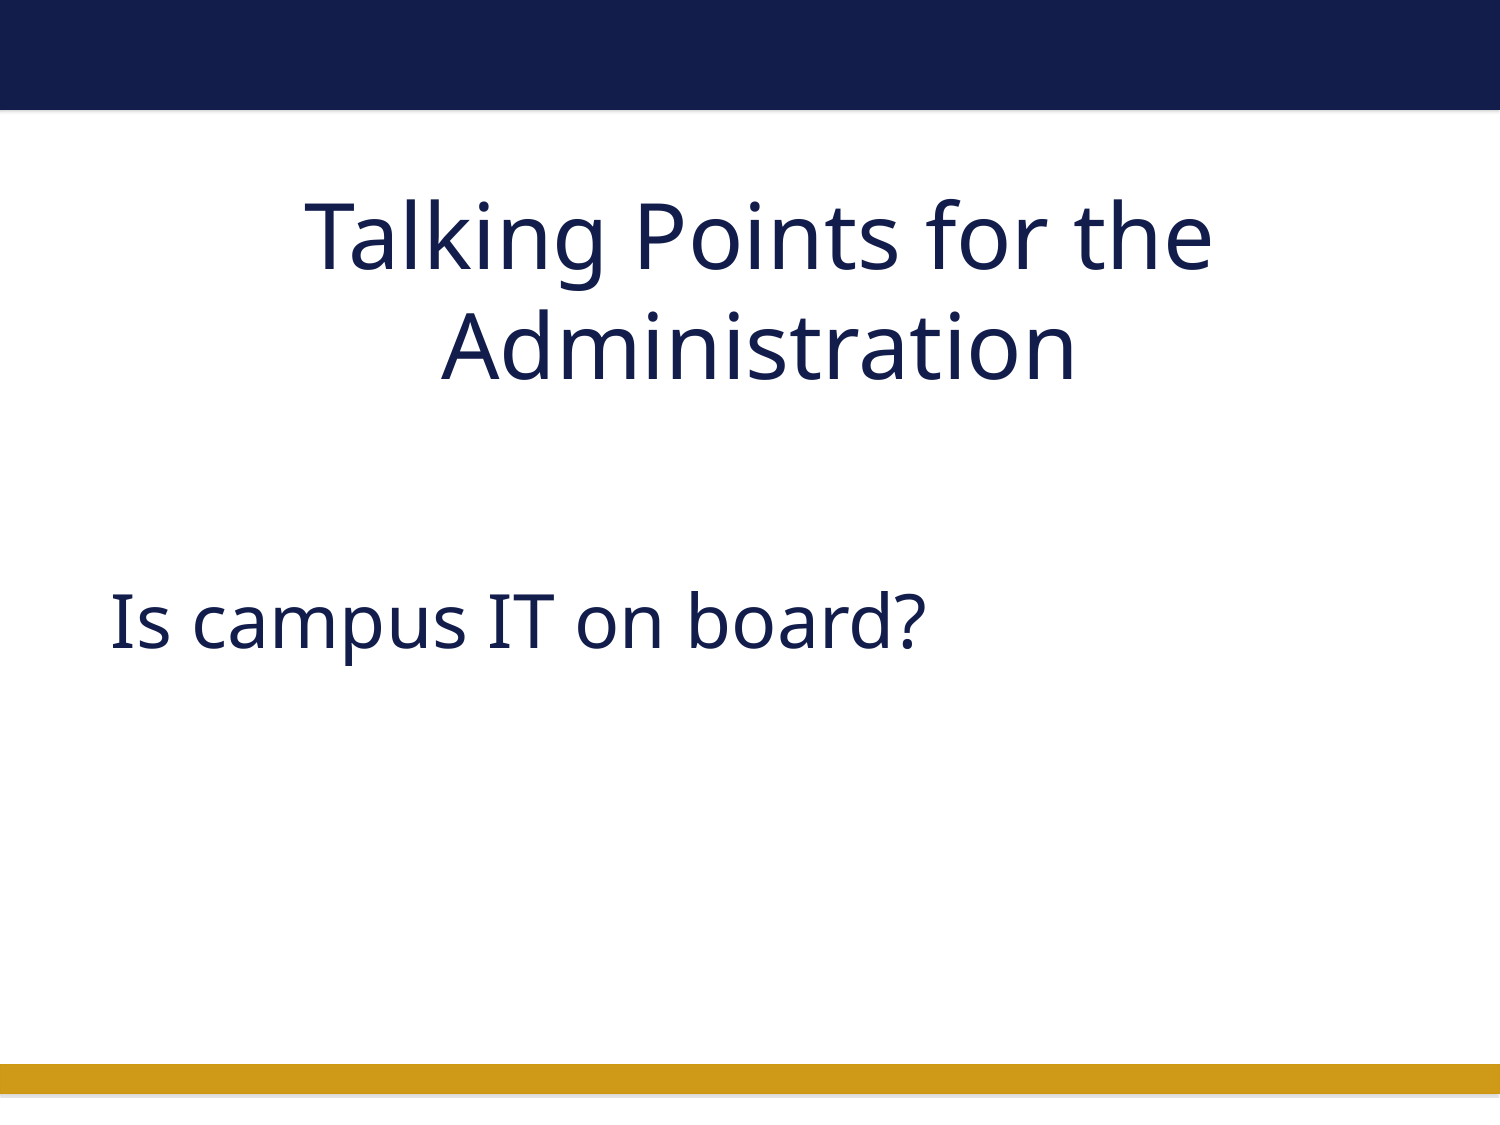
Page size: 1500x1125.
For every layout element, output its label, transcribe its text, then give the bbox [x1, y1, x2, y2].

list Is campus IT on board? [95, 565, 1425, 701]
title Talking Points for the Administration [95, 173, 1425, 402]
